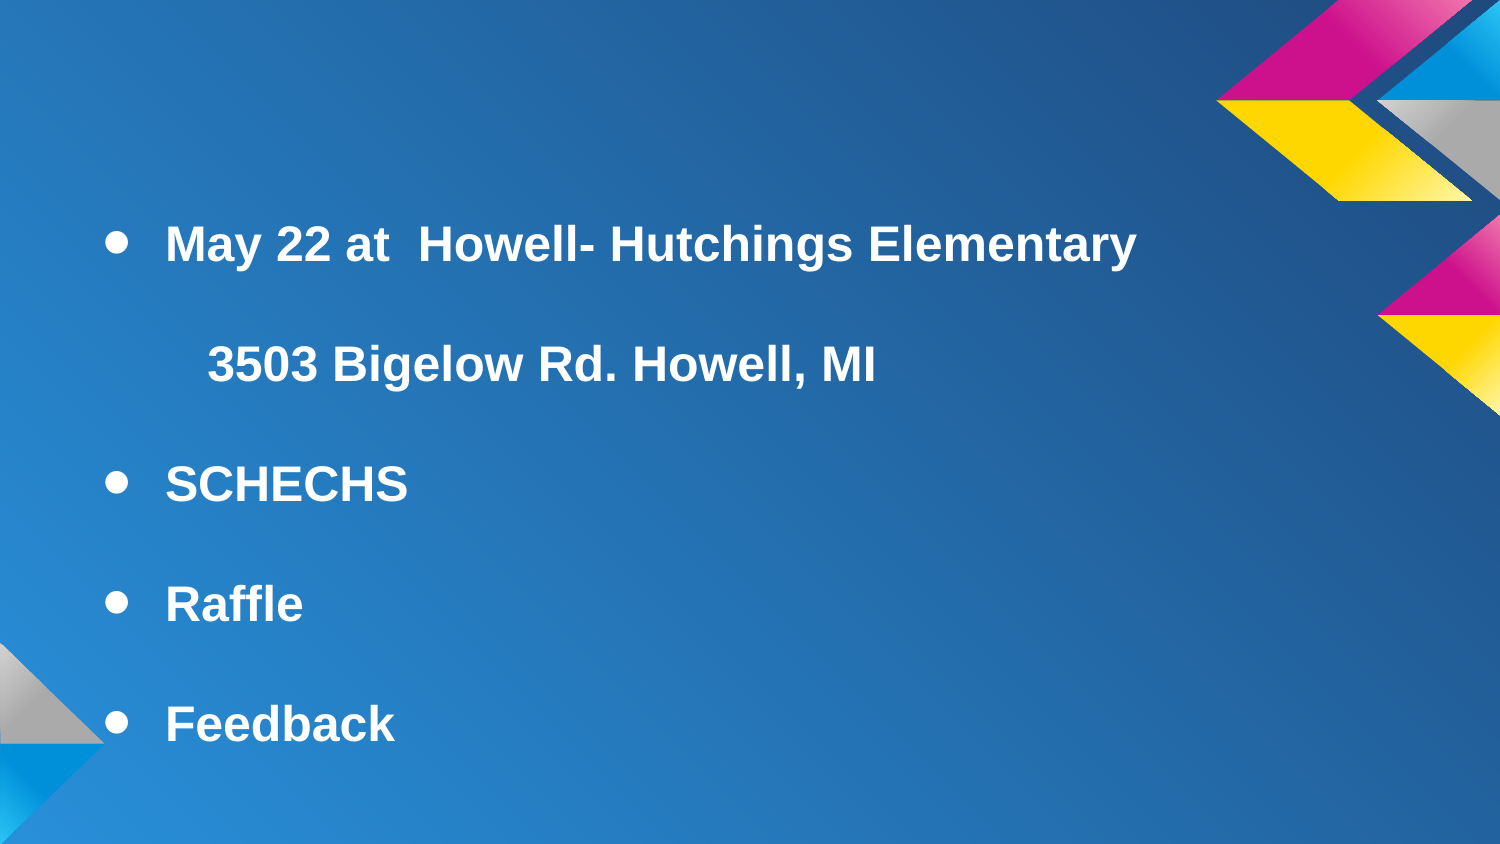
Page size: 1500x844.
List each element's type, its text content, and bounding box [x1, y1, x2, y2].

list May 22 at Howell- Hutchings Elementary 3503 Bigelow Rd. Howell, MI SCHECHS Raffle Feedback [75, 196, 1425, 793]
